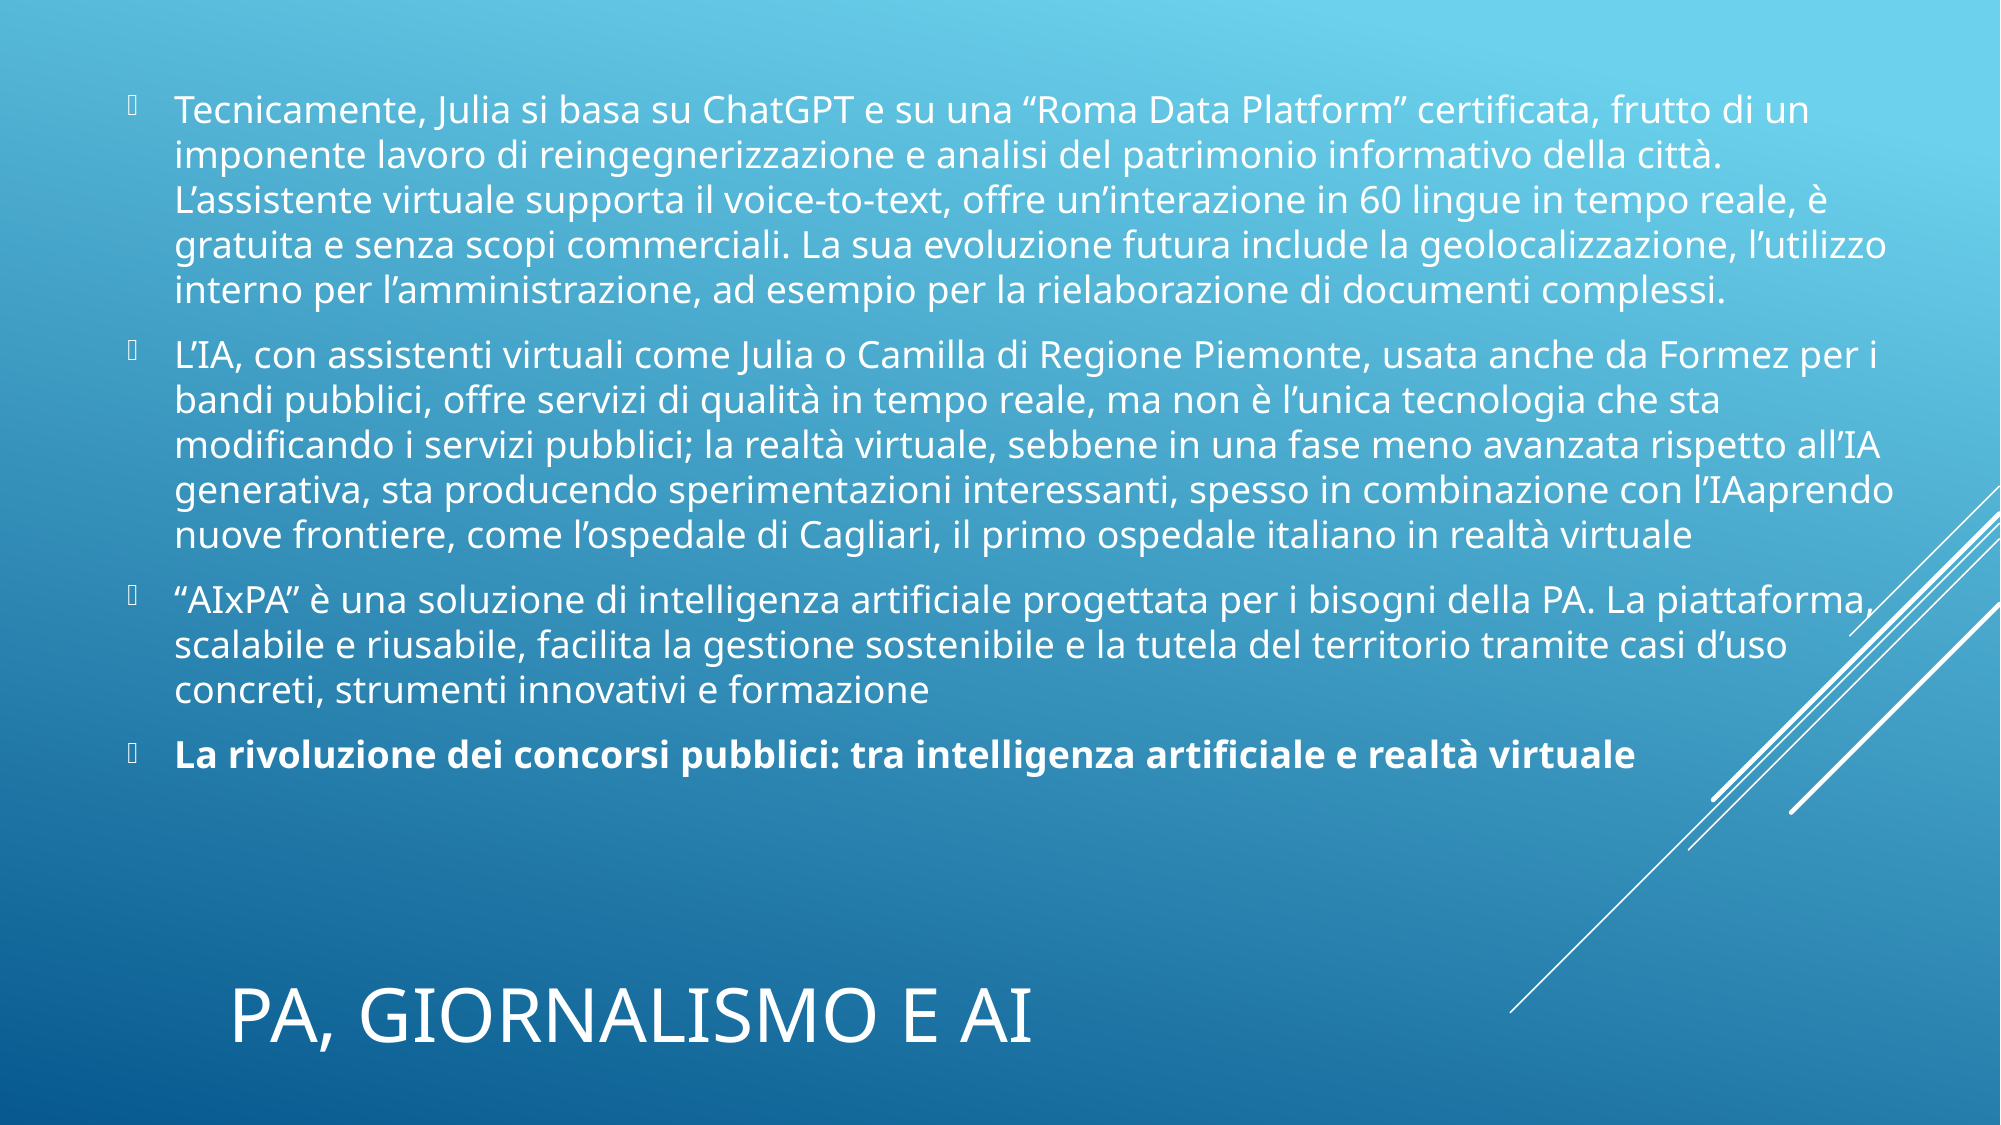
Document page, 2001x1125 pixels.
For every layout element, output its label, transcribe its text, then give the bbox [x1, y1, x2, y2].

title PA, GIORNALISMO E AI [213, 888, 1614, 1125]
list Tecnicamente, Julia si basa su ChatGPT e su una “Roma Data Platform” certificata, frutto di un imponente lavoro di reingegnerizzazione e analisi del patrimonio informativo della città. L’assistente virtuale supporta il voice-to-text, offre un’interazione in 60 lingue in tempo reale, è gratuita e senza scopi commerciali. La sua evoluzione futura include la geolocalizzazione, l’utilizzo interno per l’amministrazione, ad esempio per la rielaborazione di documenti complessi. L’IA, con assistenti virtuali come Julia o Camilla di Regione Piemonte, usata anche da Formez per i bandi pubblici, offre servizi di qualità in tempo reale, ma non è l’unica tecnologia che sta modificando i servizi pubblici; la realtà virtuale, sebbene in una fase meno avanzata rispetto all’IA generativa, sta producendo sperimentazioni interessanti, spesso in combinazione con l’IAaprendo nuove frontiere, come l’ospedale di Cagliari, il primo ospedale italiano in realtà virtuale “AIxPA” è una soluzione di intelligenza artificiale progettata per i bisogni della PA. La piattaforma, scalabile e riusabile, facilita la gestione sostenibile e la tutela del territorio tramite casi d’uso concreti, strumenti innovativi e formazione La rivoluzione dei concorsi pubblici: tra intelligenza artificiale e realtà virtuale [112, 137, 1922, 731]
